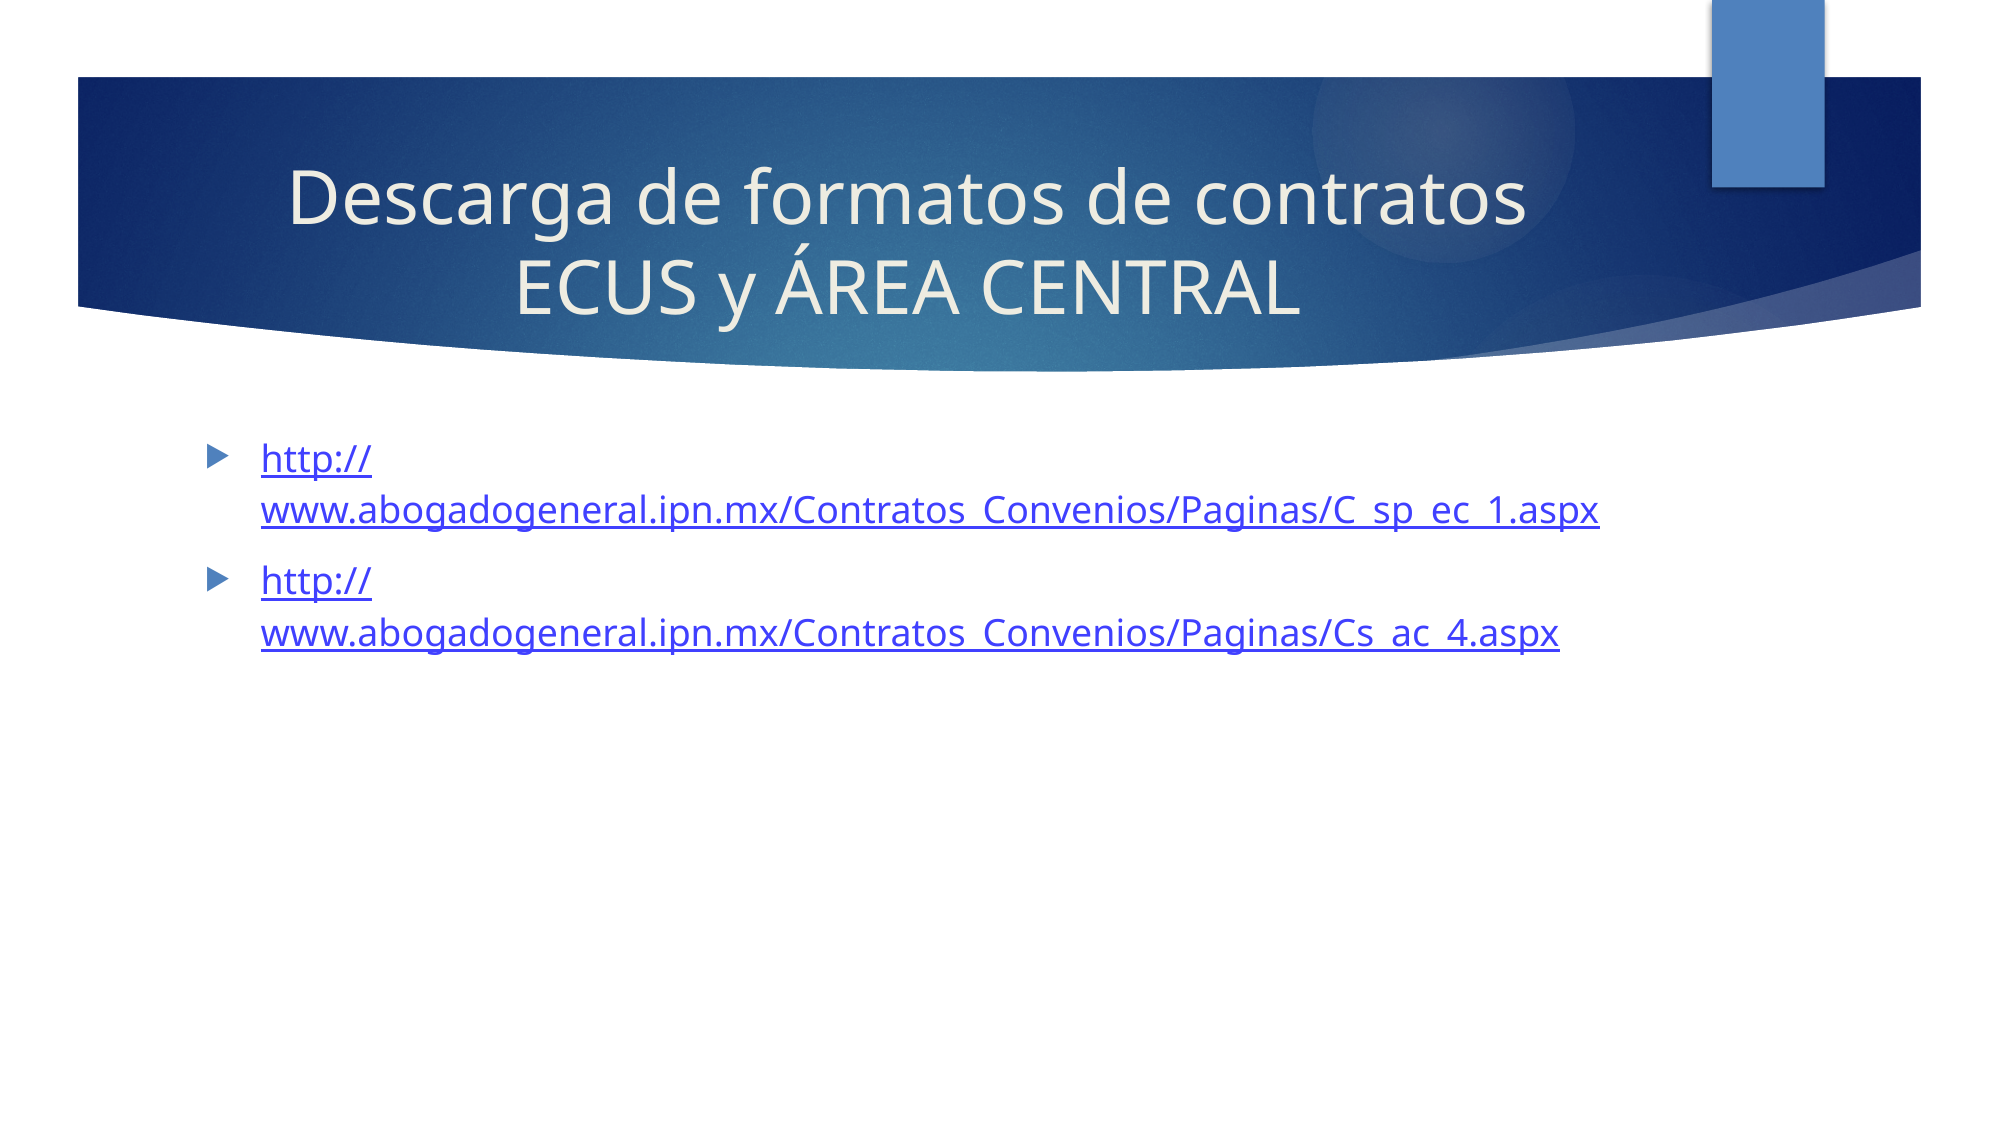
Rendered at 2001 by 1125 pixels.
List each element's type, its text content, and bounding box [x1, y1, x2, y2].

list http://www.abogadogeneral.ipn.mx/Contratos_Convenios/Paginas/C_sp_ec_1.aspx http://www.abogadogeneral.ipn.mx/Contratos_Convenios/Paginas/Cs_ac_4.aspx [189, 427, 1627, 988]
title Descarga de formatos de contratos ECUS y ÁREA CENTRAL [189, 159, 1627, 320]
